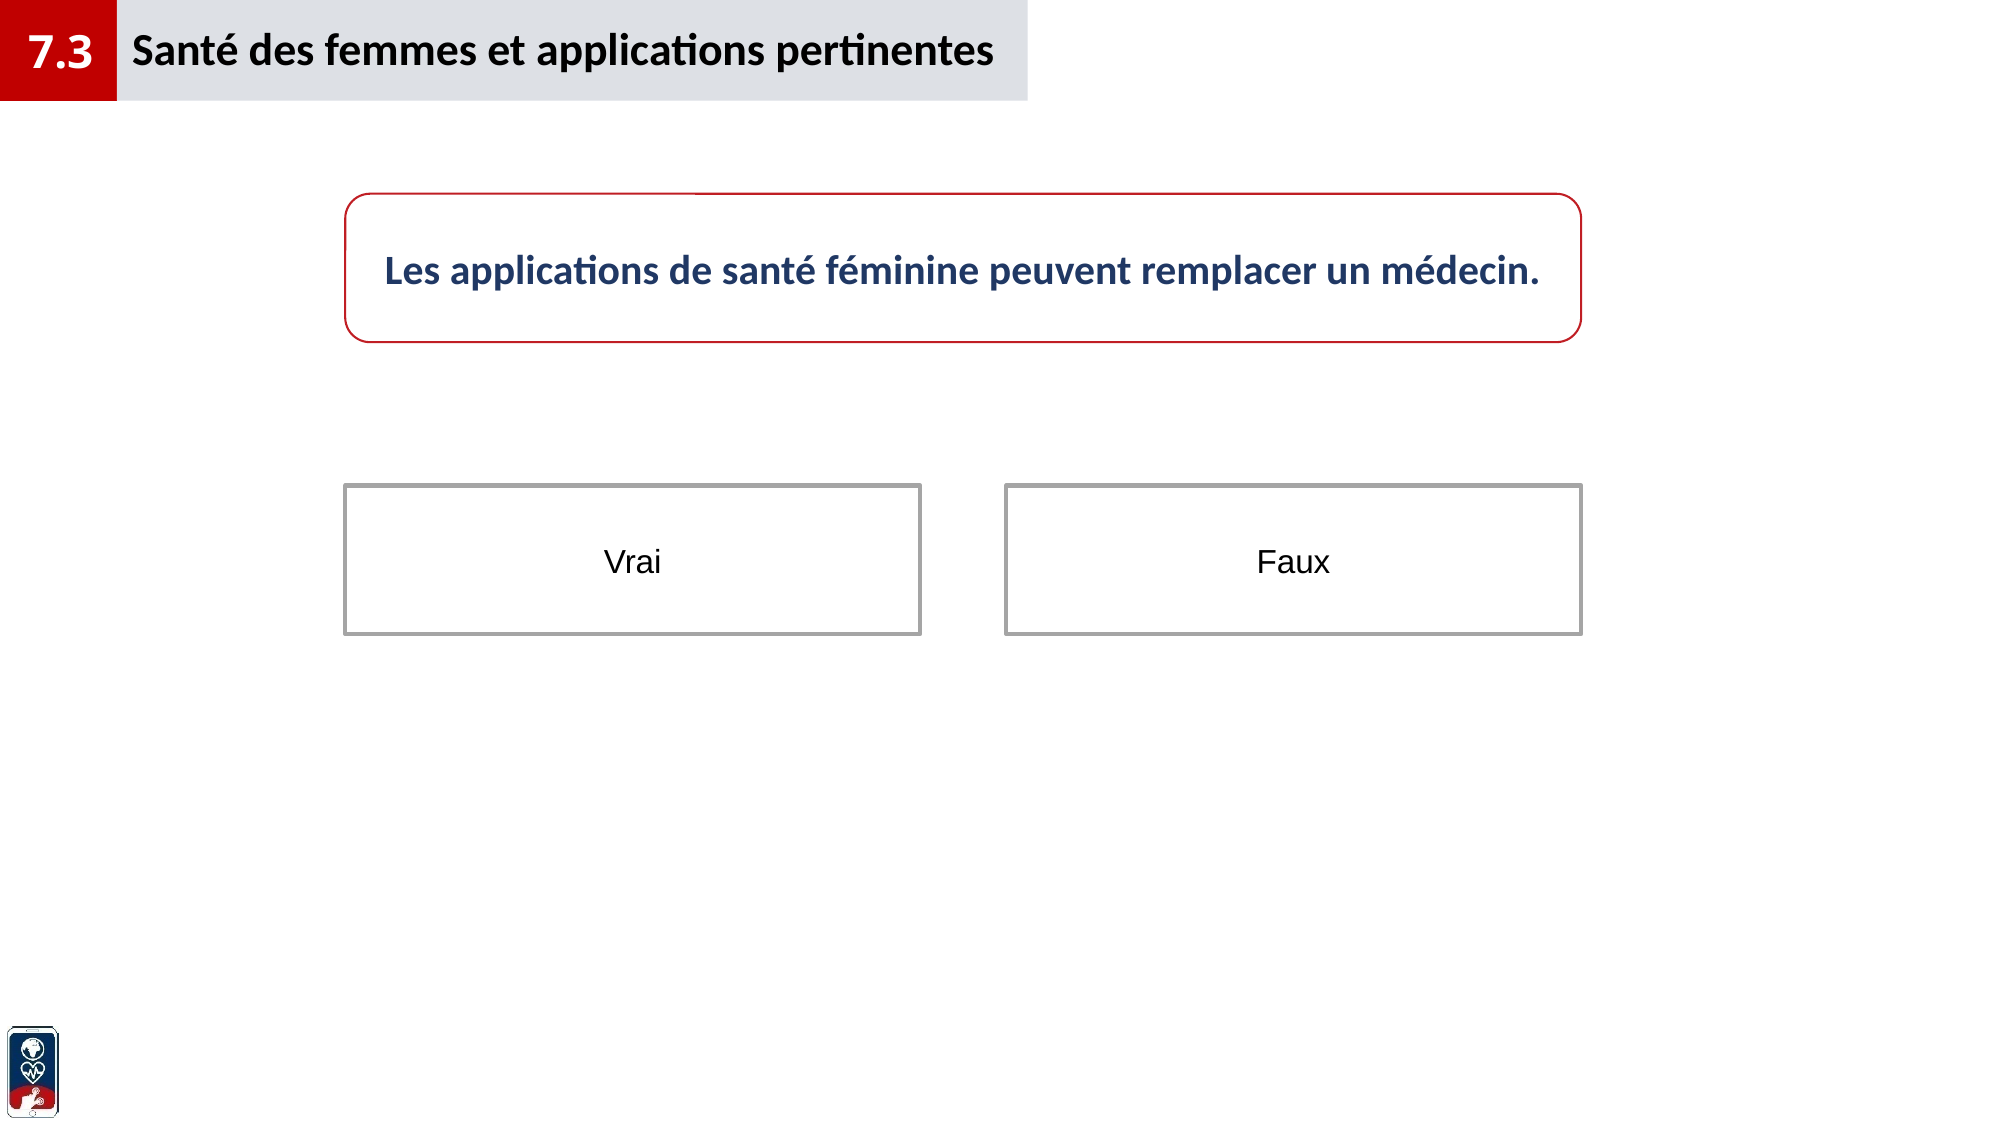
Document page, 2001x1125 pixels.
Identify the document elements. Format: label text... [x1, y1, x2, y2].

text_box [0, 0, 116, 101]
text_box Vrai [343, 483, 922, 636]
text_box Faux [1004, 483, 1583, 636]
picture [7, 1026, 59, 1118]
text_box 7.3 [13, 14, 117, 86]
text_box Les applications de santé féminine peuvent remplacer un médecin. [345, 193, 1582, 343]
text_box Santé des femmes et applications pertinentes [116, 0, 1028, 101]
